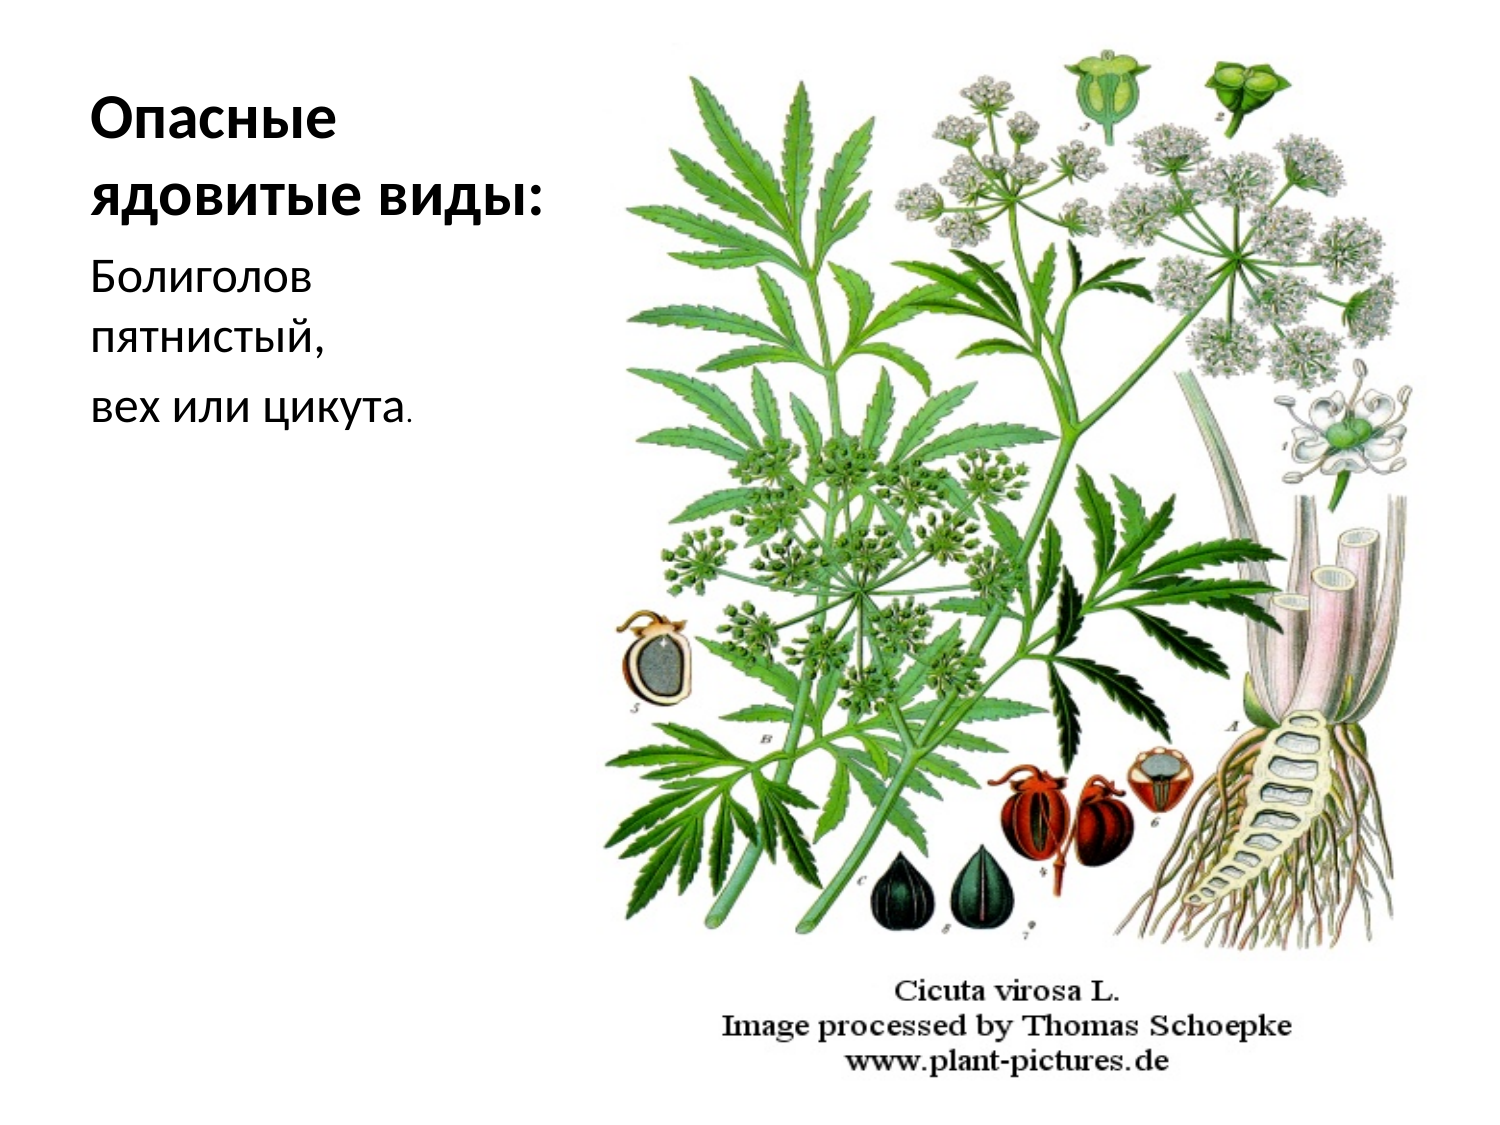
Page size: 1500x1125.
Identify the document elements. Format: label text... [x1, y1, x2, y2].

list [596, 30, 1436, 1095]
list Болиголов пятнистый, вех или цикута. [74, 235, 569, 1006]
title Опасные ядовитые виды: [74, 44, 569, 235]
